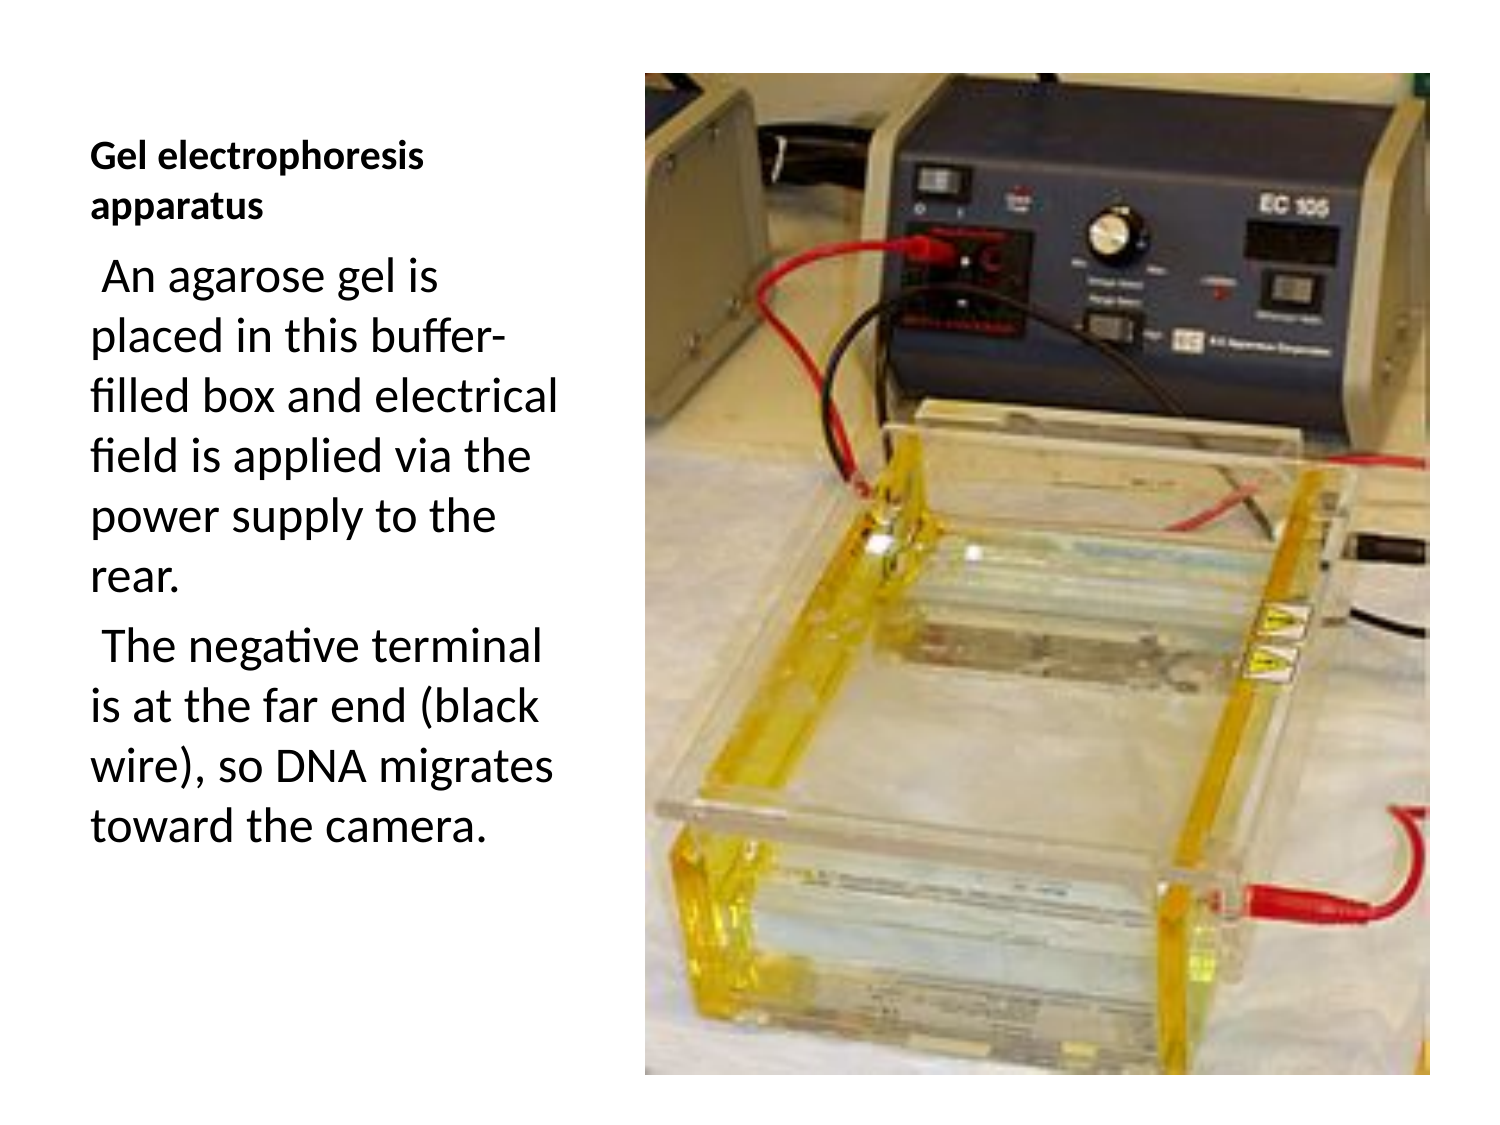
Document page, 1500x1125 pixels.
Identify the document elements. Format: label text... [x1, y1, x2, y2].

list An agarose gel is placed in this buffer-filled box and electrical field is applied via the power supply to the rear. The negative terminal is at the far end (black wire), so DNA migrates toward the camera. [75, 235, 598, 1005]
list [645, 72, 1430, 1075]
title Gel electrophoresis apparatus [75, 105, 598, 235]
